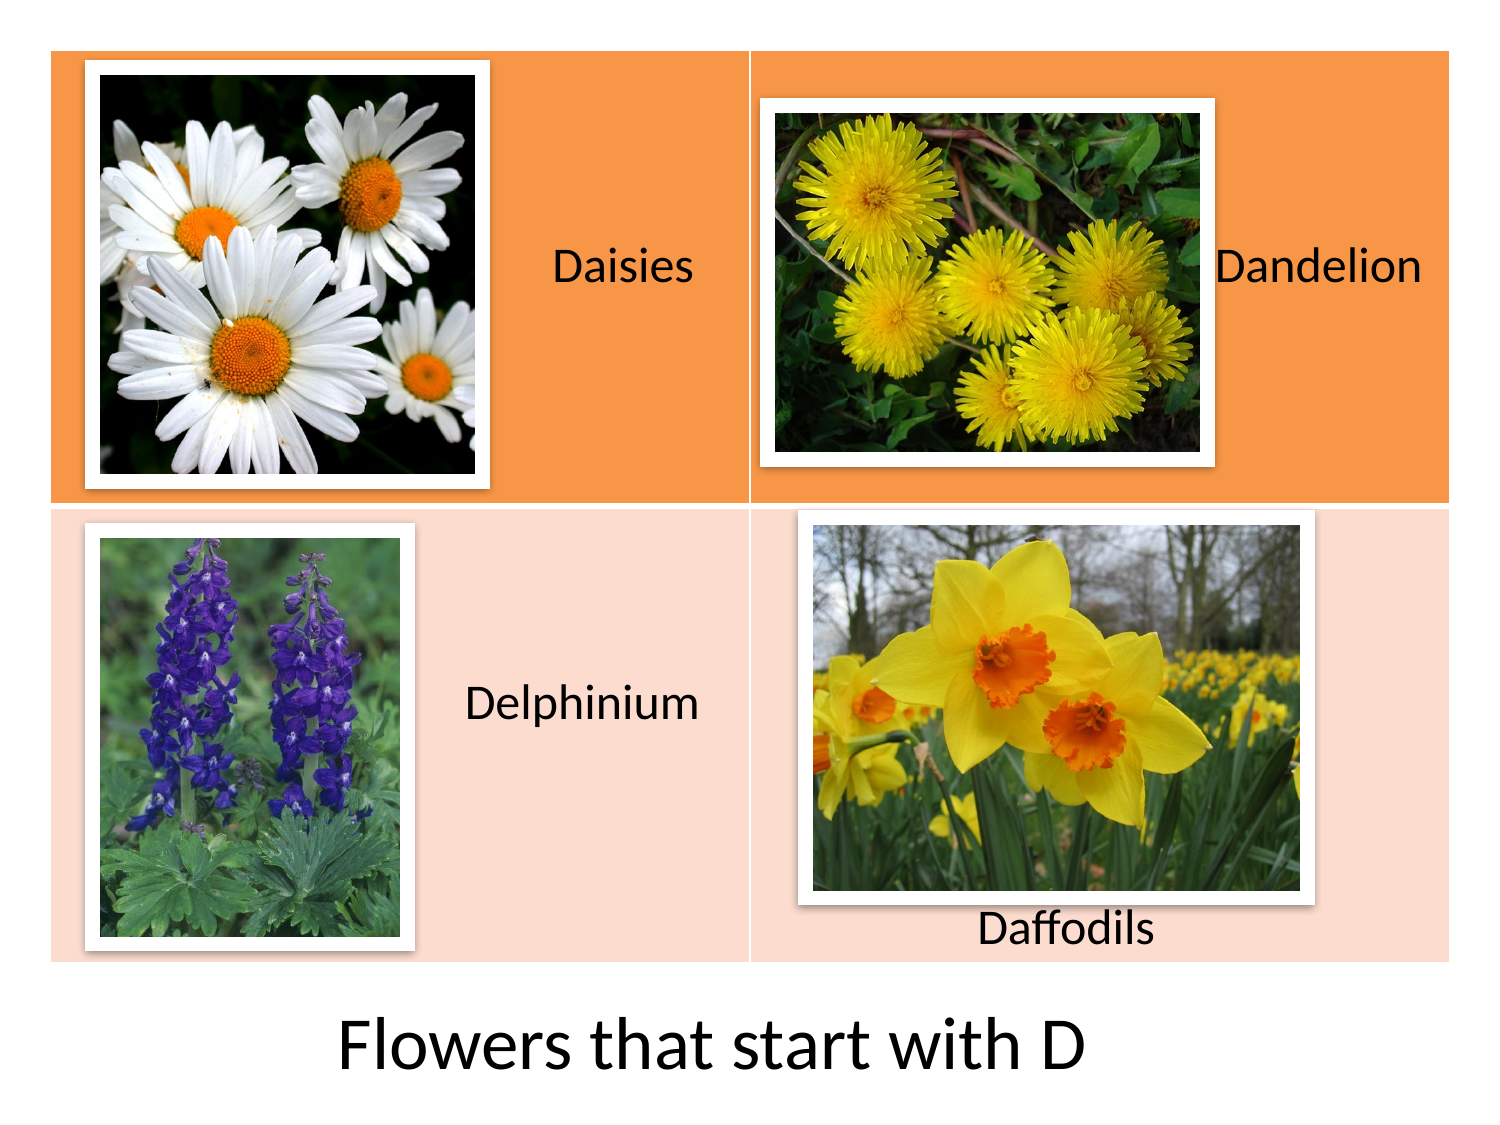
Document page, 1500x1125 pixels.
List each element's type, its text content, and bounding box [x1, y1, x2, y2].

picture [774, 112, 1201, 453]
text_box Daffodils [962, 899, 1238, 963]
text_box Daisies [537, 224, 763, 300]
picture [812, 524, 1301, 891]
text_box Delphinium [450, 662, 725, 738]
table_header [751, 51, 1449, 224]
table_header [51, 51, 749, 503]
text_box Dandelion [1204, 224, 1463, 300]
table_header [751, 300, 1449, 503]
picture [99, 74, 476, 475]
picture [99, 537, 401, 938]
table_cell [1238, 509, 1449, 962]
text_box Flowers that start with D [112, 987, 1313, 1093]
table_cell [751, 509, 962, 962]
table_cell [51, 509, 749, 962]
